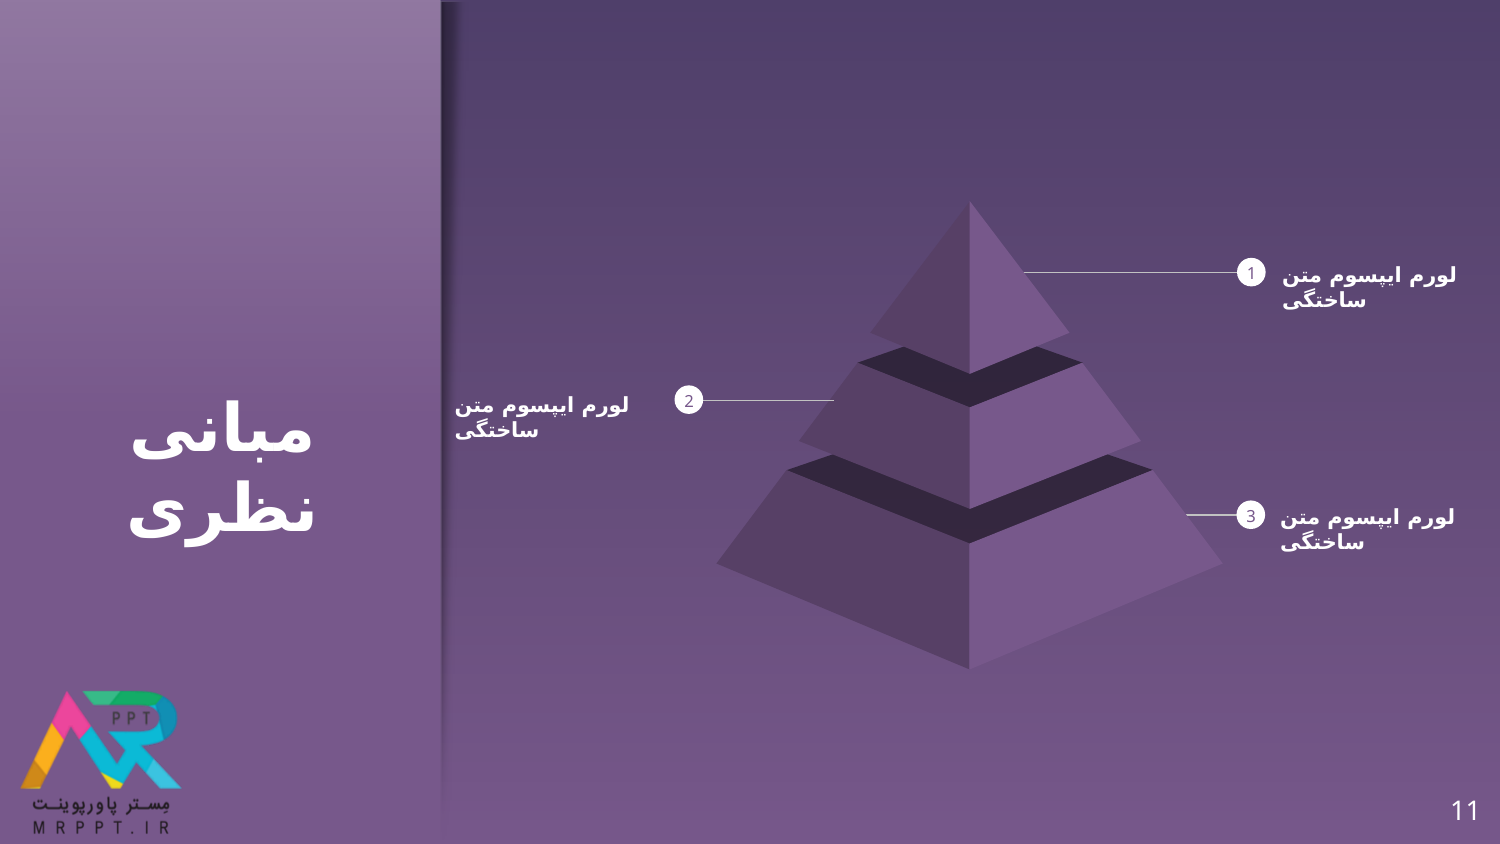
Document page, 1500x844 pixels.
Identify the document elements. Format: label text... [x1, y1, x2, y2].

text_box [439, 186, 1500, 629]
picture [0, 682, 201, 844]
text_box مبانی نظری [13, 377, 431, 472]
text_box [716, 200, 1224, 670]
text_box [669, 375, 835, 421]
slide_number 11 [1391, 779, 1482, 844]
